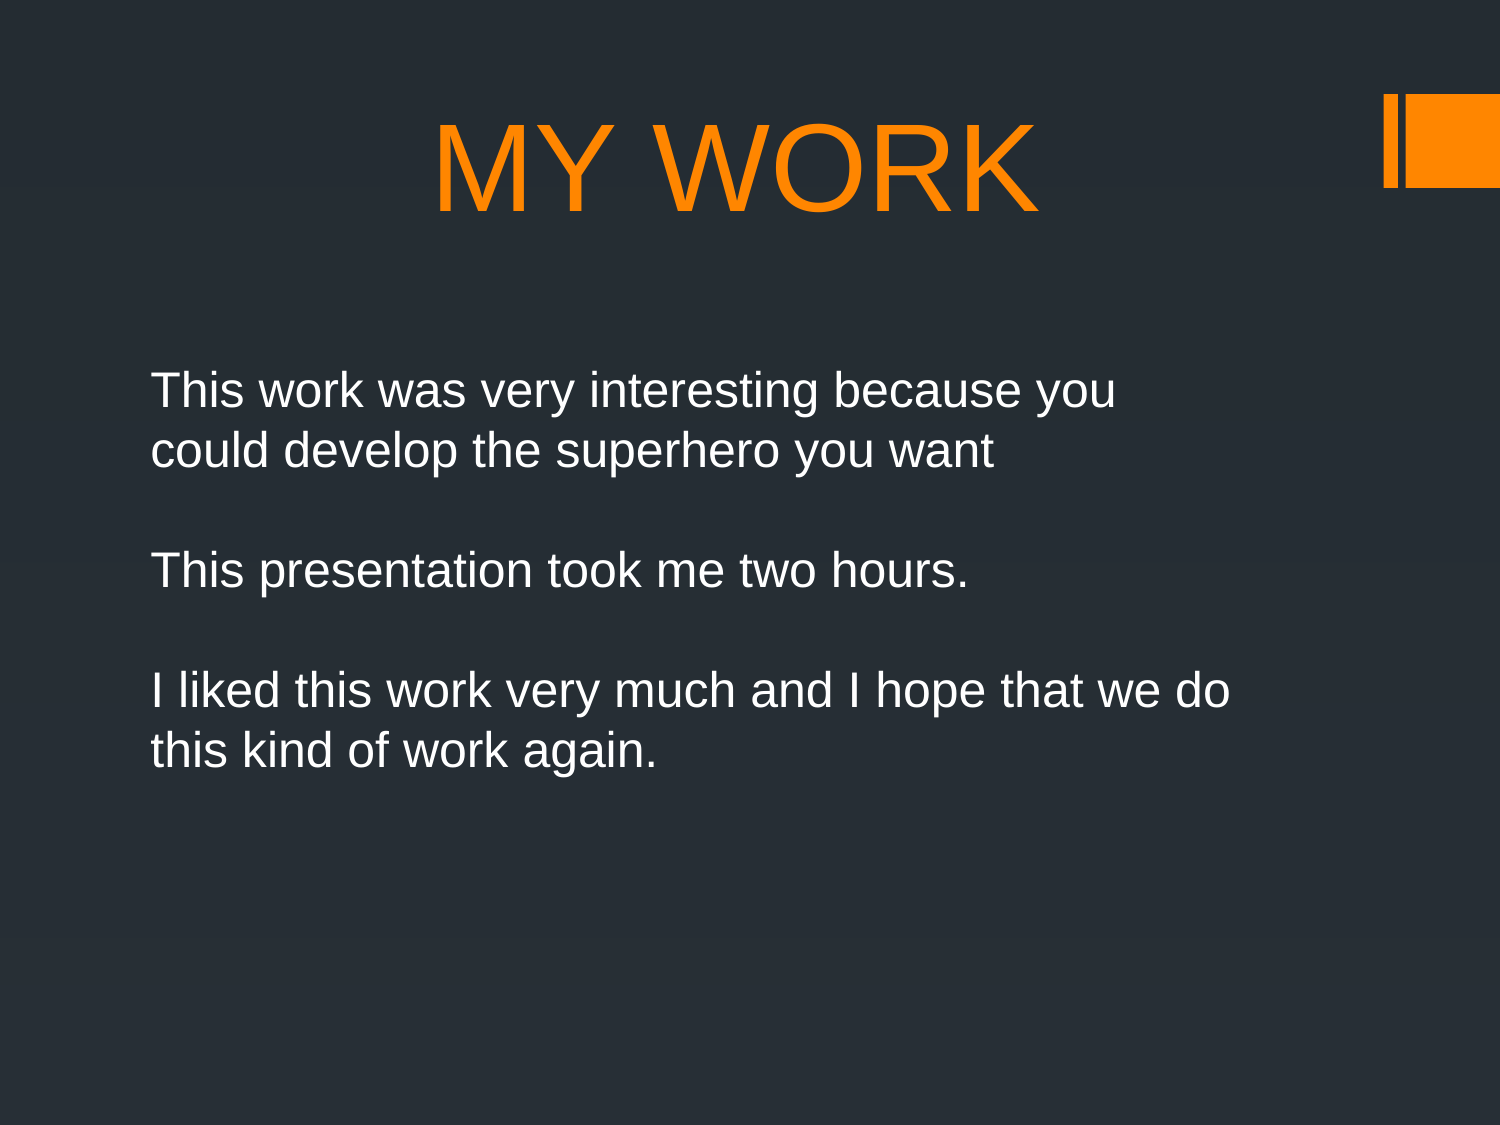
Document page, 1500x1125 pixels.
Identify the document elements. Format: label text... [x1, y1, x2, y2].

title My Work [135, 54, 1336, 244]
text_box This work was very interesting because you could develop the superhero you want This presentation took me two hours. I liked this work very much and I hope that we do this kind of work again. [135, 349, 1258, 785]
